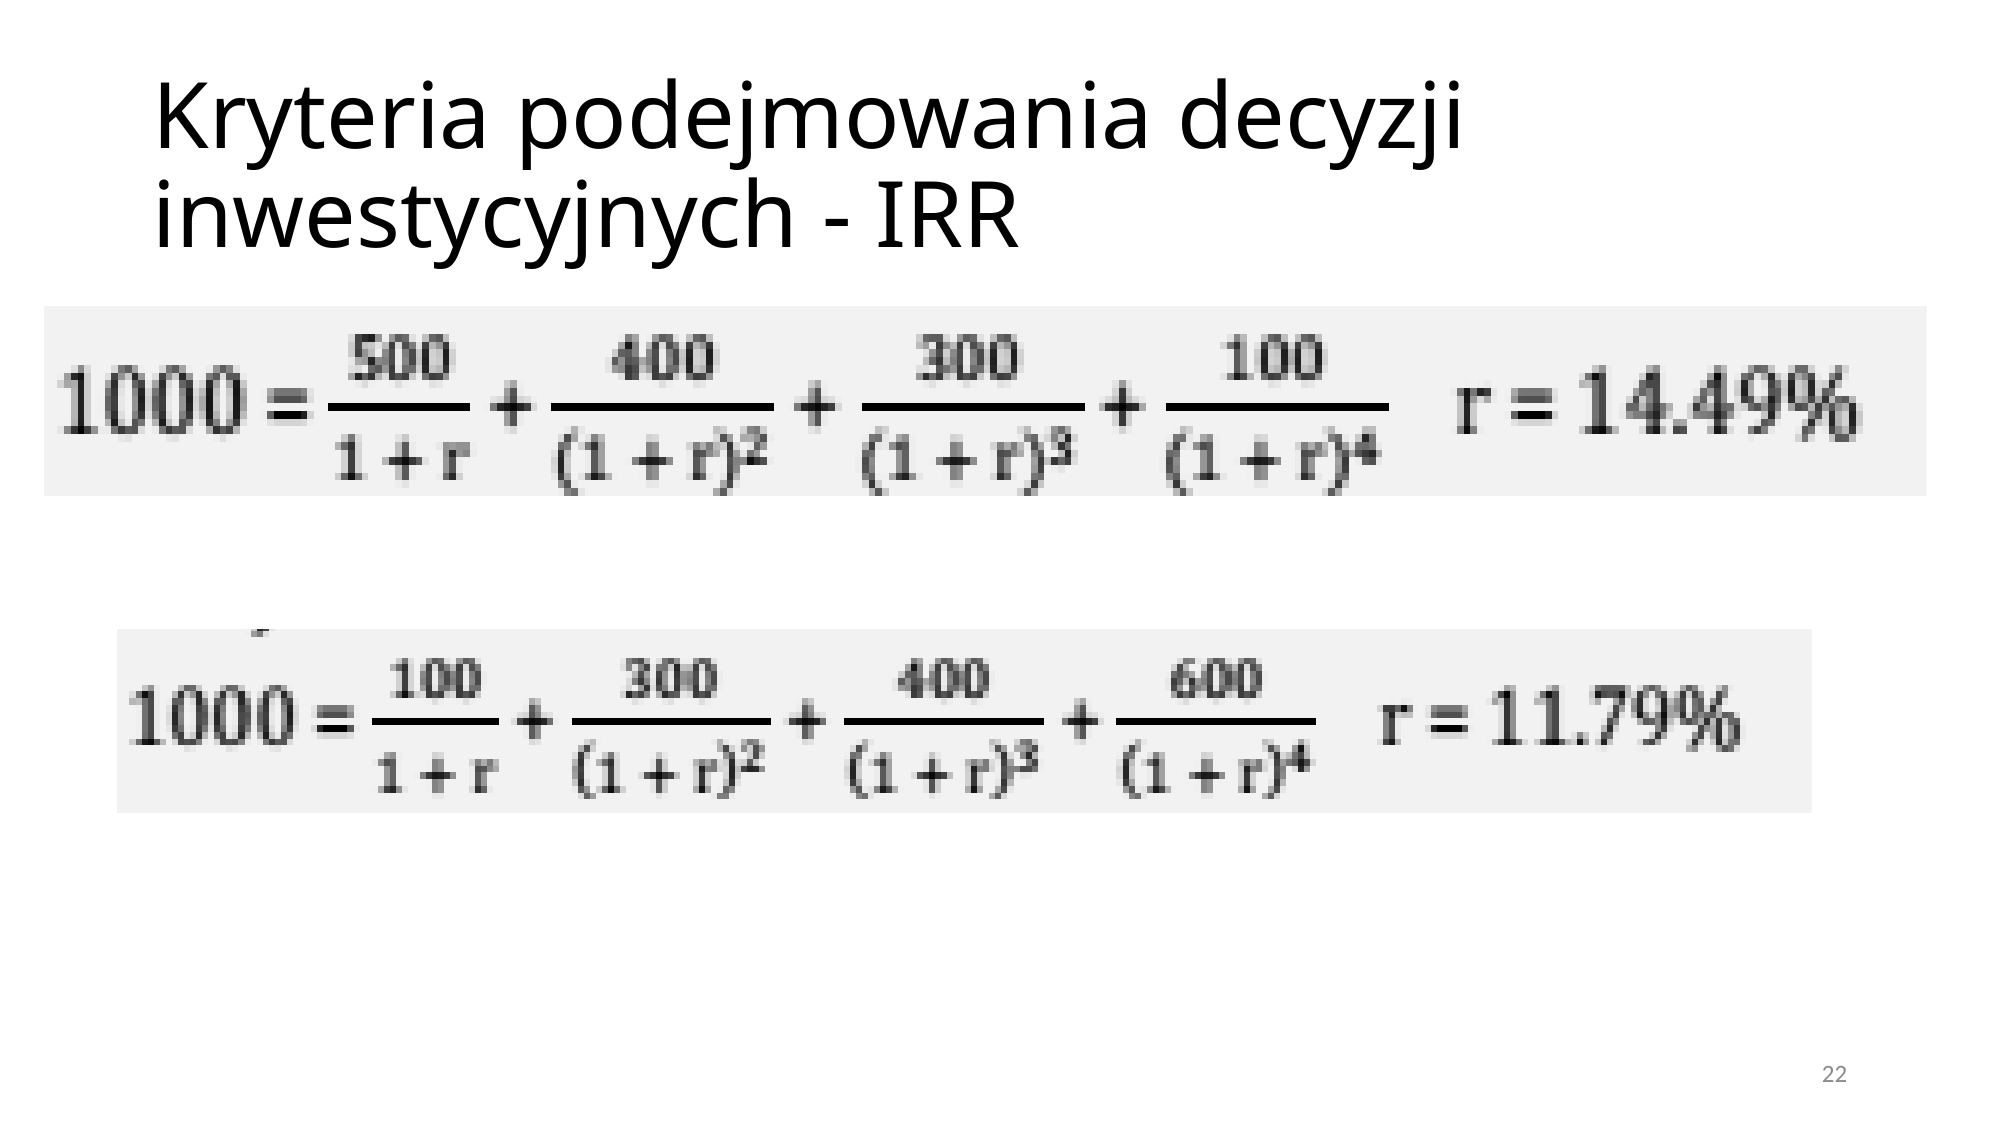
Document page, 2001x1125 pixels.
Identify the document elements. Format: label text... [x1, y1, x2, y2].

picture [36, 306, 1927, 496]
picture [116, 629, 1812, 832]
title Kryteria podejmowania decyzji inwestycyjnych - IRR [137, 59, 1863, 278]
slide_number 22 [1412, 1042, 1863, 1103]
